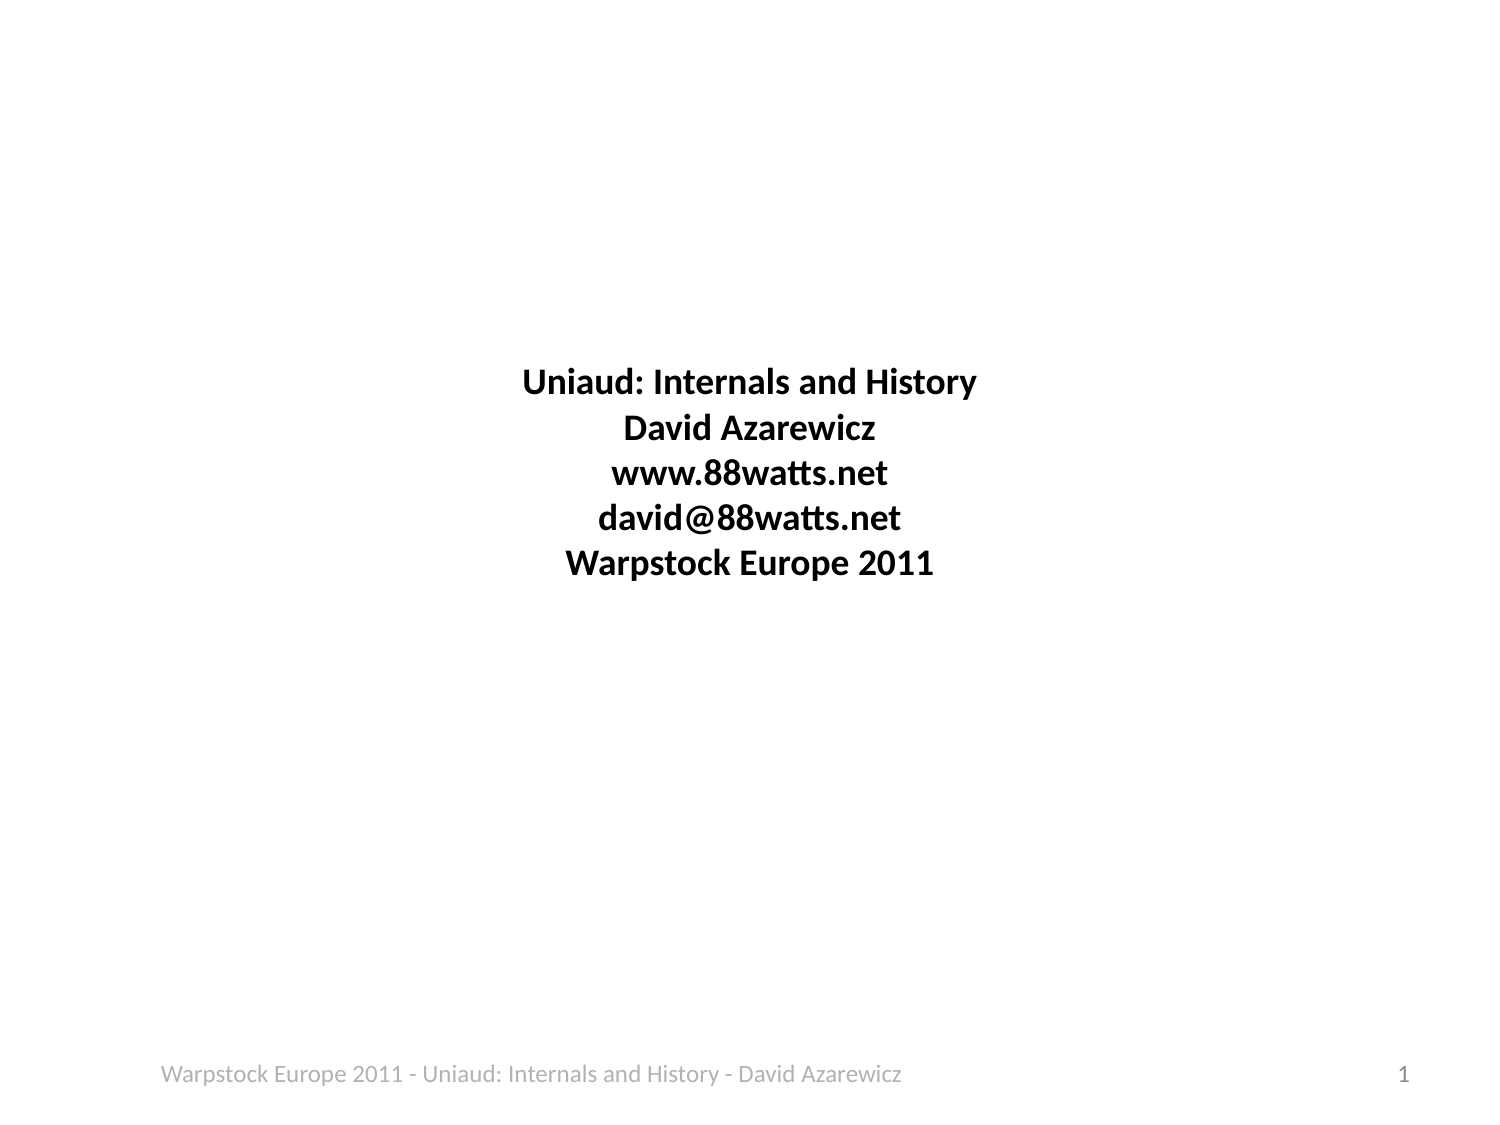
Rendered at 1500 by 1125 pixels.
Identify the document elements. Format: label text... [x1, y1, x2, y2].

title Uniaud: Internals and History David Azarewicz www.88watts.net david@88watts.net Warpstock Europe 2011 [112, 349, 1388, 591]
footer Warpstock Europe 2011 - Uniaud: Internals and History - David Azarewicz [76, 1042, 988, 1103]
slide_number 1 [1074, 1042, 1425, 1103]
